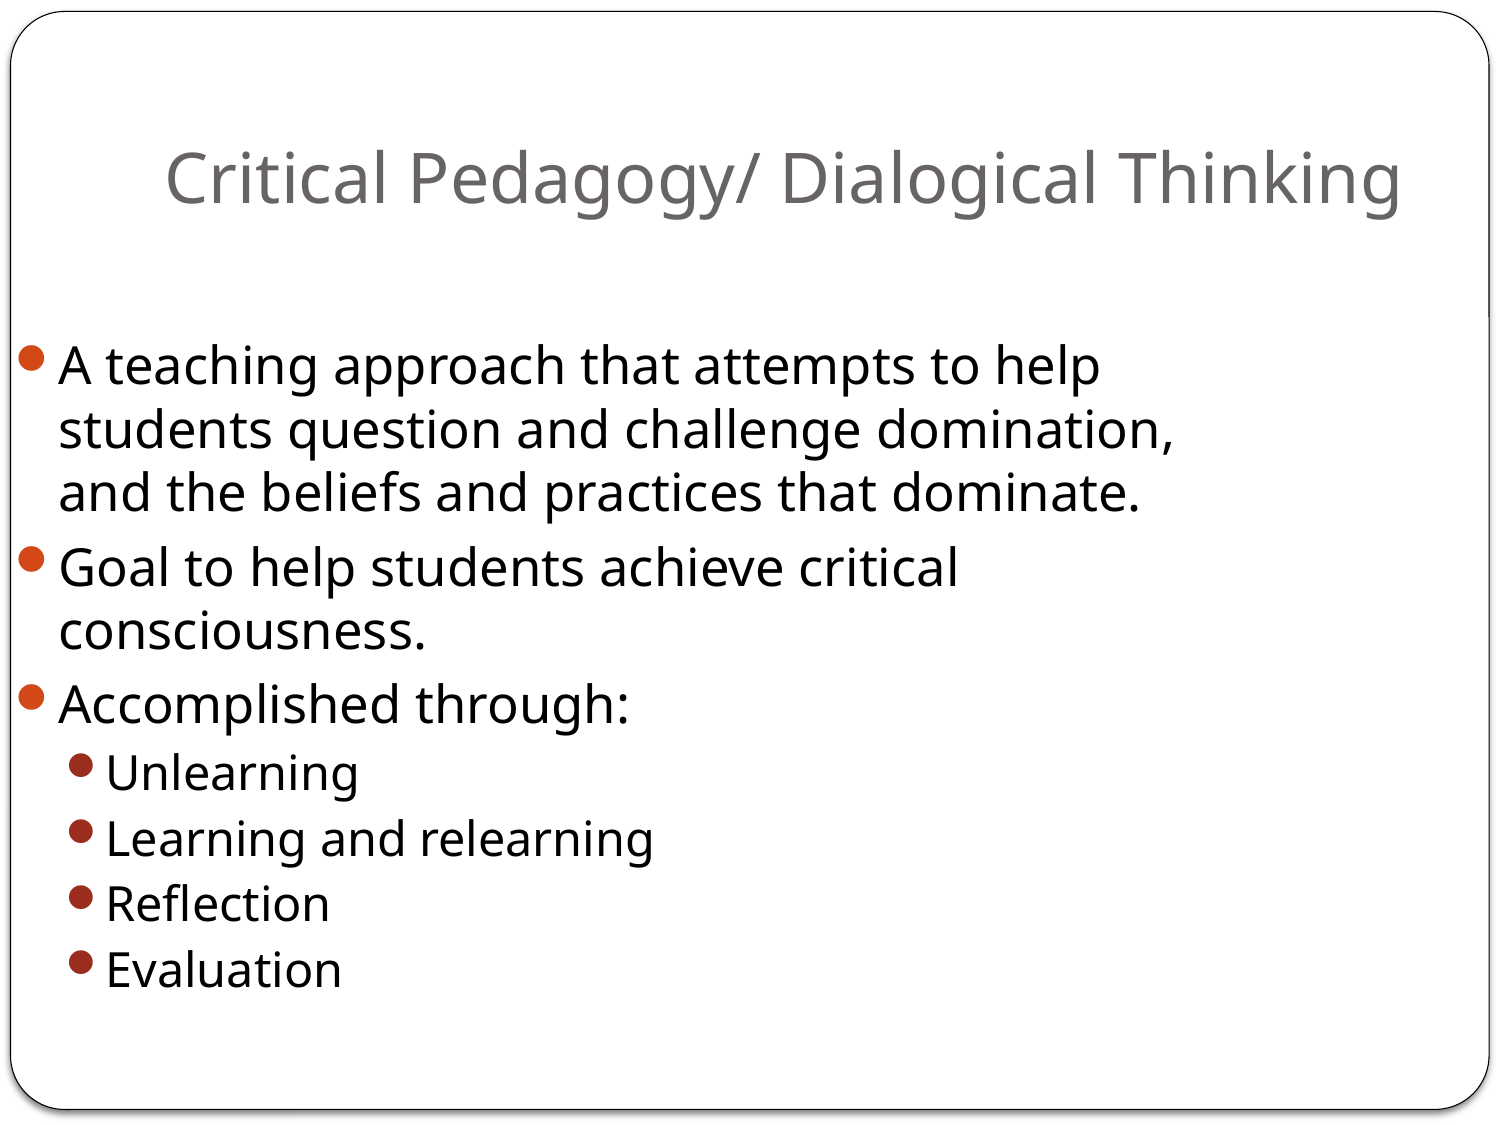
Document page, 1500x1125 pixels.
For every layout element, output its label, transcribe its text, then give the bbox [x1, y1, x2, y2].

list A teaching approach that attempts to help students question and challenge domination, and the beliefs and practices that dominate. Goal to help students achieve critical consciousness. Accomplished through: Unlearning Learning and relearning Reflection Evaluation [0, 324, 1240, 1005]
title Critical Pedagogy/ Dialogical Thinking [150, 45, 1425, 233]
